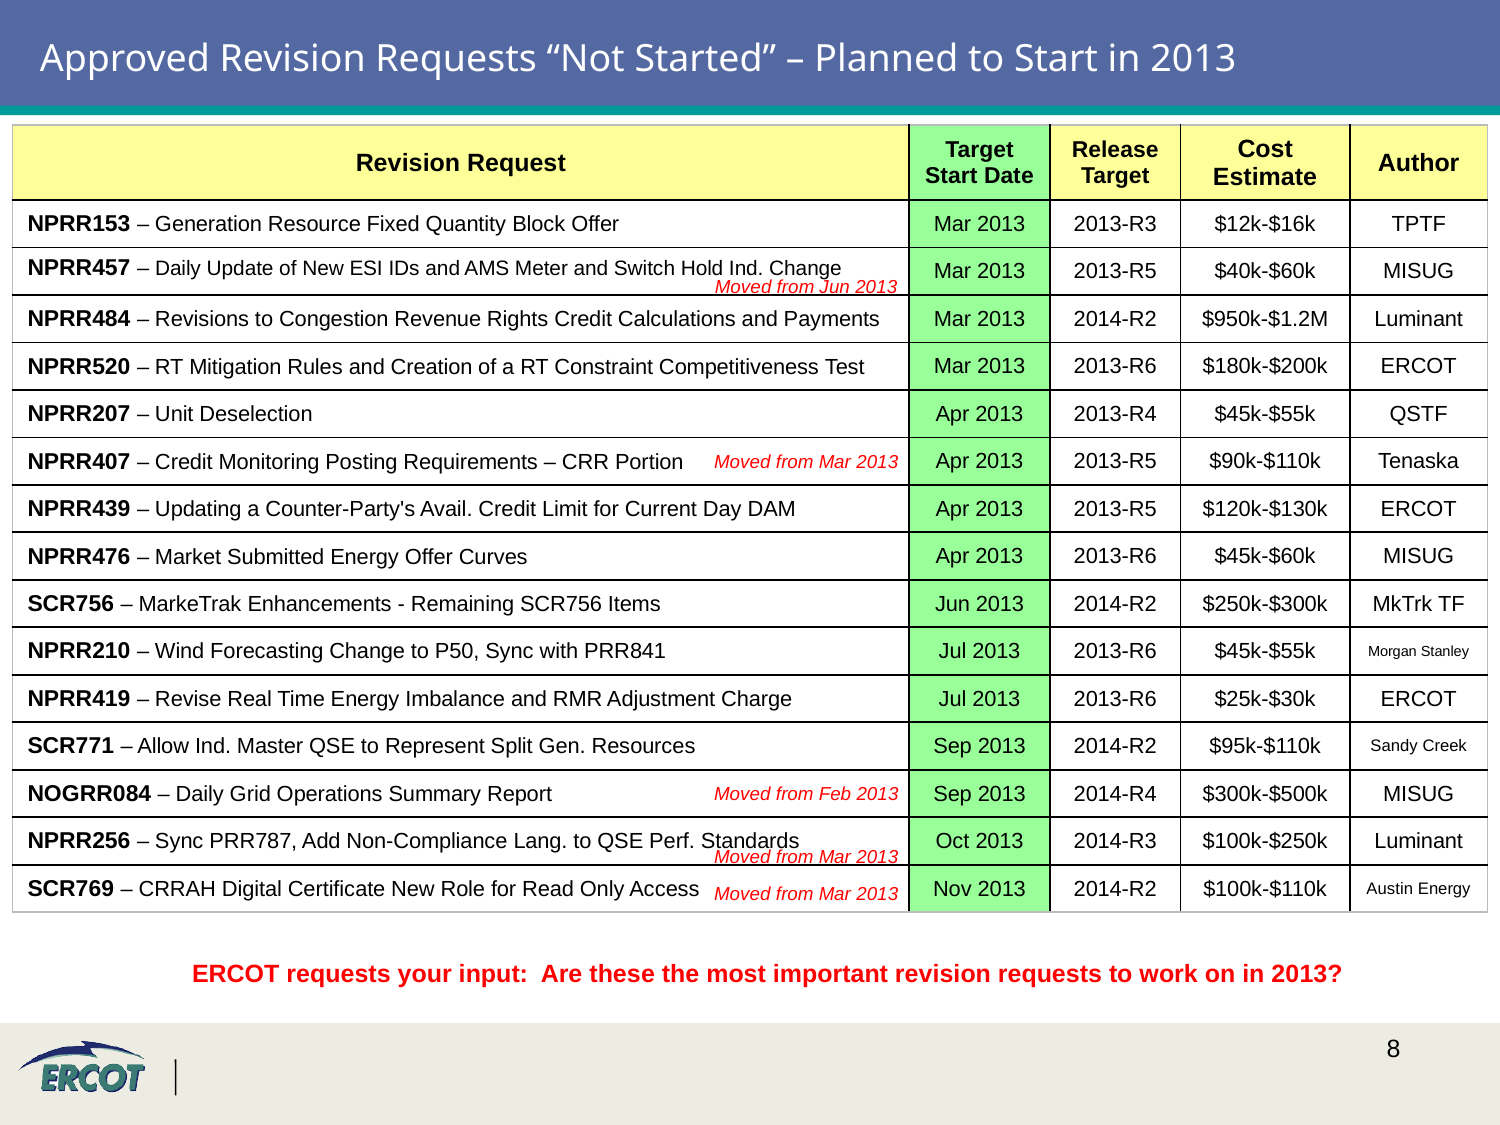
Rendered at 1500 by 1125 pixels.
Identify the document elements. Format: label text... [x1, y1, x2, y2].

table_cell Apr 2013 [910, 438, 1049, 484]
table_header Target Start Date [910, 126, 1049, 199]
table_cell 2013-R6 [1051, 533, 1180, 579]
table_cell 2013-R6 [1051, 343, 1180, 389]
table_cell ERCOT [1351, 676, 1487, 721]
table_cell Luminant [1351, 296, 1487, 342]
table_cell SCR756 – MarkeTrak Enhancements - Remaining SCR756 Items [13, 581, 908, 626]
table_cell 2013-R6 [1051, 628, 1180, 674]
table_cell NPRR476 – Market Submitted Energy Offer Curves [13, 533, 908, 579]
table_cell Tenaska [1351, 438, 1487, 484]
table_cell Nov 2013 [925, 866, 1049, 911]
picture [10, 1031, 151, 1111]
table_cell NPRR153 – Generation Resource Fixed Quantity Block Offer [13, 201, 908, 247]
table_cell $25k-$30k [1181, 676, 1349, 721]
table_cell Mar 2013 [910, 296, 1049, 342]
table_cell 2014-R2 [1051, 866, 1180, 911]
table_cell MISUG [1351, 248, 1487, 294]
table_cell Mar 2013 [910, 248, 1049, 294]
table_cell $100k-$250k [1181, 818, 1349, 864]
table_cell 2014-R2 [1051, 296, 1180, 342]
table_cell 2014-R2 [1051, 581, 1180, 626]
table_cell $100k-$110k [1181, 866, 1349, 911]
table_cell $45k-$60k [1181, 533, 1349, 579]
table_cell 2013-R5 [1051, 486, 1180, 531]
table_header Revision Request [13, 126, 908, 199]
table_cell Sandy Creek [1351, 723, 1487, 769]
table_cell Mar 2013 [910, 343, 1049, 389]
table_cell Luminant [1351, 818, 1487, 864]
table_header Release Target [1051, 126, 1180, 199]
table_cell $300k-$500k [1181, 771, 1349, 816]
text_box Moved from Mar 2013 [687, 837, 925, 874]
table_cell Jul 2013 [910, 628, 1049, 674]
table_cell SCR769 – CRRAH Digital Certificate New Role for Read Only Access [13, 866, 687, 911]
table_cell MISUG [1351, 533, 1487, 579]
table_cell $950k-$1.2M [1181, 296, 1349, 342]
text_box Moved from Mar 2013 [687, 874, 925, 912]
table_cell NPRR207 – Unit Deselection [13, 391, 908, 437]
table_cell 2013-R3 [1051, 201, 1180, 247]
table_cell Oct 2013 [910, 818, 1049, 864]
table_cell Mar 2013 [910, 201, 1049, 247]
table_cell NPRR484 – Revisions to Congestion Revenue Rights Credit Calculations and Payments [13, 296, 908, 342]
table_cell 2014-R3 [1051, 818, 1180, 864]
table_cell $45k-$55k [1181, 628, 1349, 674]
table_cell NPRR210 – Wind Forecasting Change to P50, Sync with PRR841 [13, 628, 908, 674]
table_cell $180k-$200k [1181, 343, 1349, 389]
table_cell NPRR407 – Credit Monitoring Posting Requirements – CRR Portion [13, 438, 908, 484]
table_cell NPRR256 – Sync PRR787, Add Non-Compliance Lang. to QSE Perf. Standards [13, 818, 908, 864]
text_box ERCOT requests your input: Are these the most important revision requests to work on in 2013? [174, 950, 1363, 995]
table_cell Apr 2013 [910, 533, 1049, 579]
table_cell ERCOT [1351, 343, 1487, 389]
table_cell MISUG [1351, 771, 1487, 816]
table_cell SCR771 – Allow Ind. Master QSE to Represent Split Gen. Resources [13, 723, 908, 769]
table_header Author [1351, 126, 1487, 199]
table_cell $40k-$60k [1181, 248, 1349, 294]
table_cell NPRR457 – Daily Update of New ESI IDs and AMS Meter and Switch Hold Ind. Change [13, 248, 908, 294]
table_cell 2013-R6 [1051, 676, 1180, 721]
text_box Moved from Feb 2013 [687, 774, 925, 812]
table_cell 2014-R4 [1051, 771, 1180, 816]
table_cell Apr 2013 [910, 486, 1049, 531]
table_cell Sep 2013 [910, 723, 1049, 769]
table_cell Morgan Stanley [1351, 628, 1487, 674]
table_cell ERCOT [1351, 486, 1487, 531]
text_box Moved from Mar 2013 [687, 442, 925, 480]
table_cell $90k-$110k [1181, 438, 1349, 484]
table_cell NPRR439 – Updating a Counter-Party's Avail. Credit Limit for Current Day DAM [13, 486, 908, 531]
table_cell MkTrk TF [1351, 581, 1487, 626]
table_cell 2013-R4 [1051, 391, 1180, 437]
table_cell $95k-$110k [1181, 723, 1349, 769]
table_cell 2014-R2 [1051, 723, 1180, 769]
table_cell $45k-$55k [1181, 391, 1349, 437]
table_cell Sep 2013 [910, 771, 1049, 816]
table_cell 2013-R5 [1051, 438, 1180, 484]
table_cell Jul 2013 [910, 676, 1049, 721]
table_header Cost Estimate [1181, 126, 1349, 199]
table_cell Jun 2013 [910, 581, 1049, 626]
table_cell Austin Energy [1351, 866, 1487, 911]
table_cell NOGRR084 – Daily Grid Operations Summary Report [13, 771, 908, 816]
table_cell 2013-R5 [1051, 248, 1180, 294]
table_cell $12k-$16k [1181, 201, 1349, 247]
table_cell TPTF [1351, 201, 1487, 247]
table_cell QSTF [1351, 391, 1487, 437]
table_cell Apr 2013 [910, 391, 1049, 437]
table_cell $120k-$130k [1181, 486, 1349, 531]
text_box Moved from Jun 2013 [687, 267, 925, 305]
table_cell NPRR419 – Revise Real Time Energy Imbalance and RMR Adjustment Charge [13, 676, 908, 721]
table_cell $250k-$300k [1181, 581, 1349, 626]
table_cell NPRR520 – RT Mitigation Rules and Creation of a RT Constraint Competitiveness Test [13, 343, 908, 389]
title Approved Revision Requests “Not Started” – Planned to Start in 2013 [24, 0, 1488, 113]
